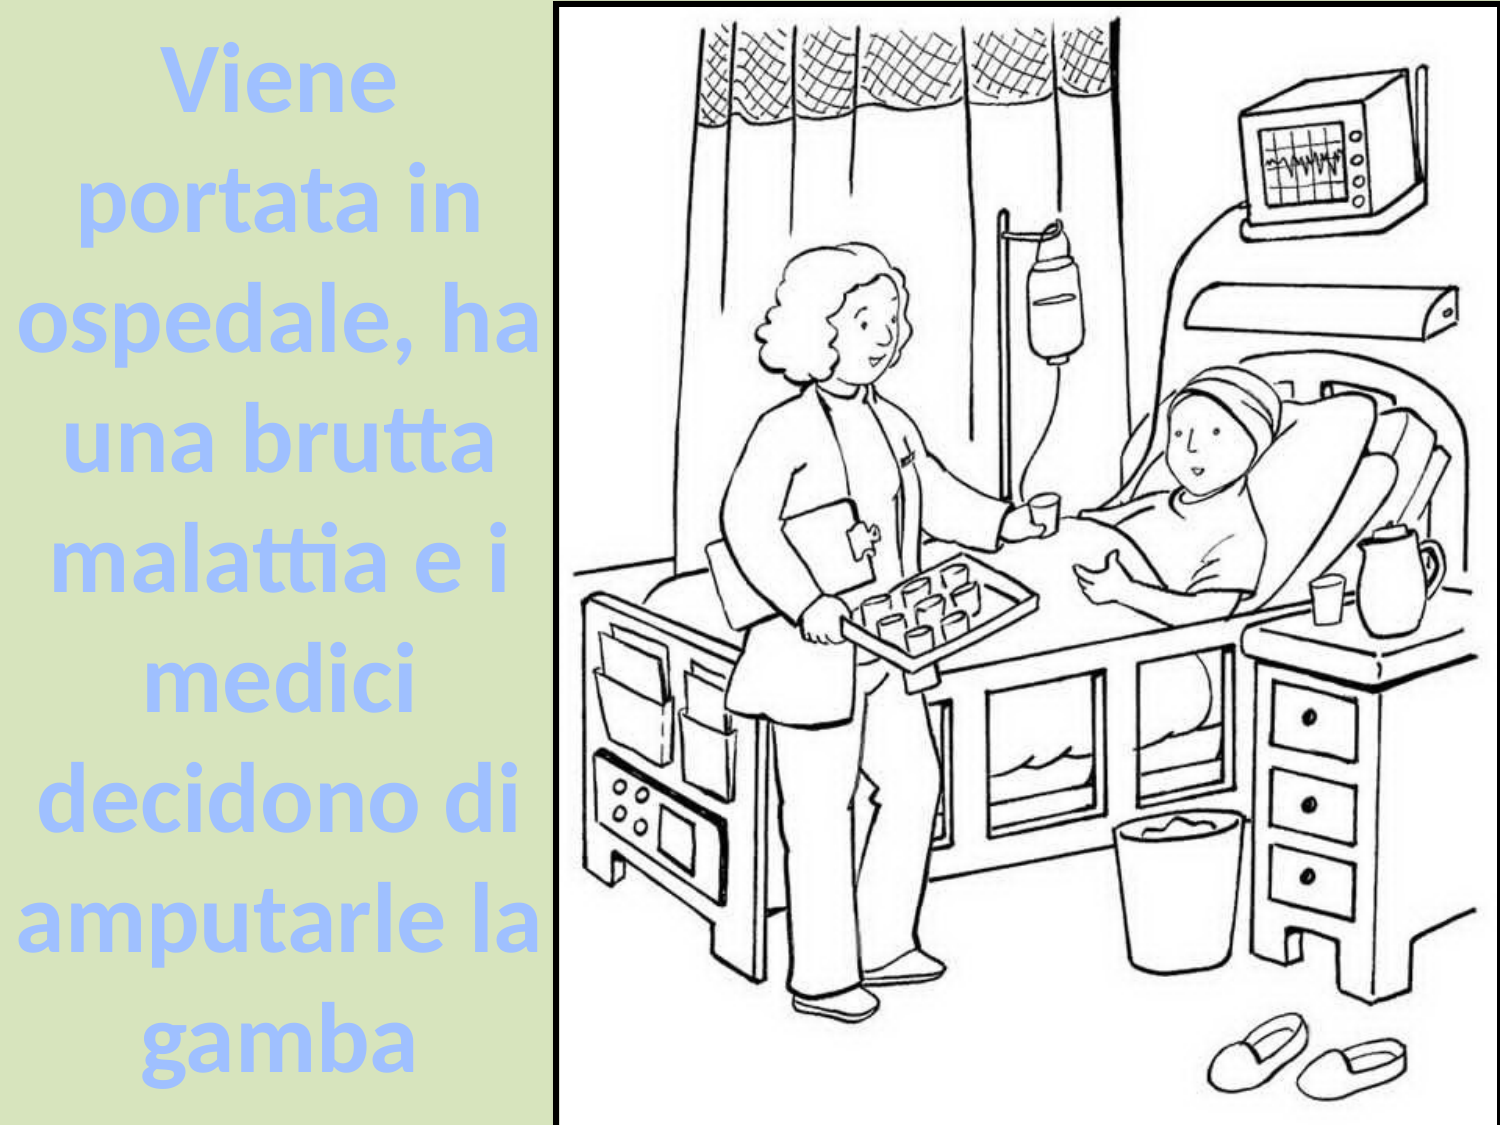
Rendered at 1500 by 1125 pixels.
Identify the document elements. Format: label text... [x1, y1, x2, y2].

text_box Viene portata in ospedale, ha una brutta malattia e i medici decidono di amputarle la gamba [0, 5, 560, 1100]
picture [559, 6, 1498, 1125]
